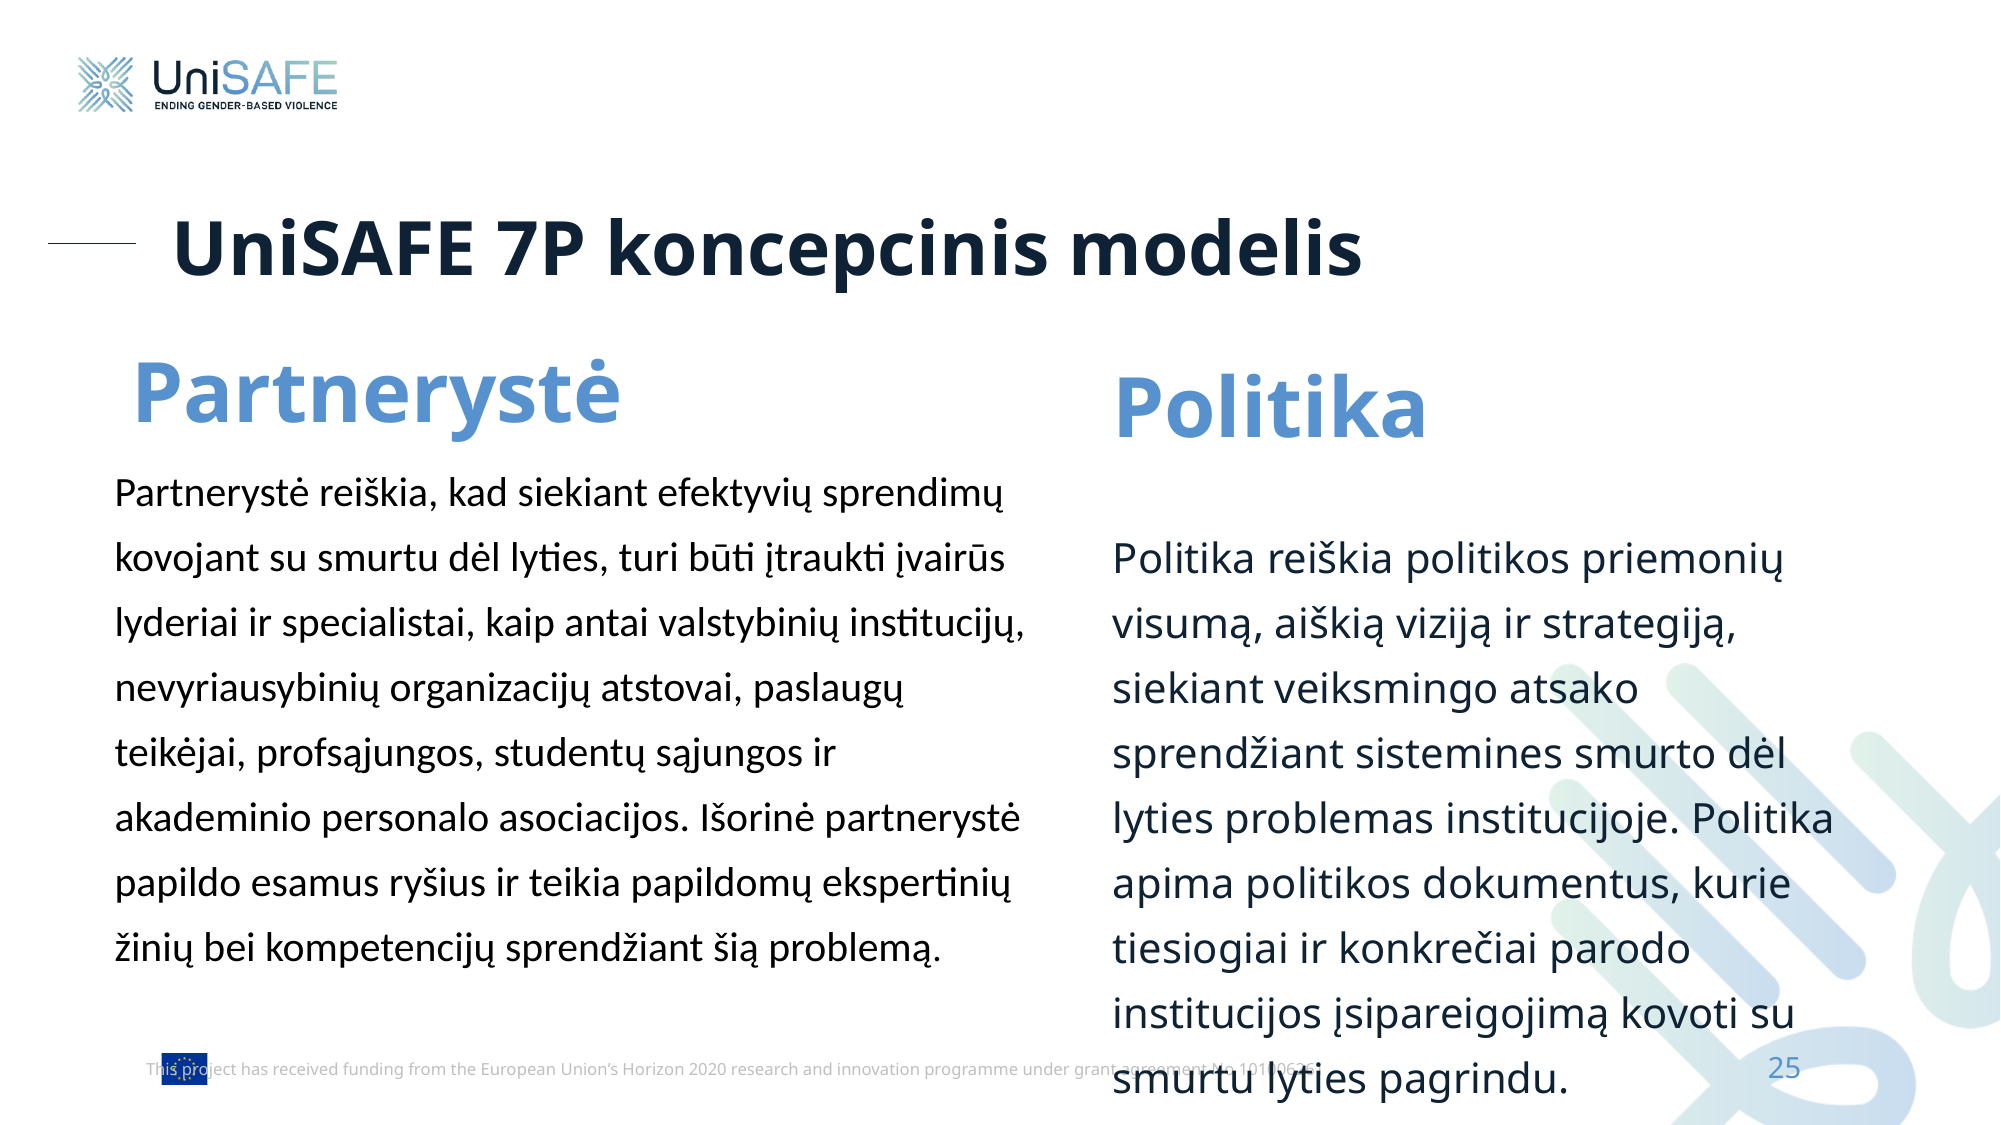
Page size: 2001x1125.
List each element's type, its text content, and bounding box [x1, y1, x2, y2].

text_box Partnerystė reiškia, kad siekiant efektyvių sprendimų kovojant su smurtu dėl lyties, turi būti įtraukti įvairūs lyderiai ir specialistai, kaip antai valstybinių institucijų, nevyriausybinių organizacijų atstovai, paslaugų teikėjai, profsąjungos, studentų sąjungos ir akademinio personalo asociacijos. Išorinė partnerystė papildo esamus ryšius ir teikia papildomų ekspertinių žinių bei kompetencijų sprendžiant šią problemą. [114, 442, 1029, 978]
text_box Politika [1112, 346, 1431, 461]
title UniSAFE 7P koncepcinis modelis [171, 179, 1827, 307]
text_box Partnerystė [131, 331, 646, 442]
text_box Politika reiškia politikos priemonių visumą, aiškią viziją ir strategiją, siekiant veiksmingo atsako sprendžiant sistemines smurto dėl lyties problemas institucijoje. Politika apima politikos dokumentus, kurie tiesiogiai ir konkrečiai parodo institucijos įsipareigojimą kovoti su smurtu lyties pagrindu. [1112, 509, 1878, 1110]
picture [78, 57, 337, 112]
